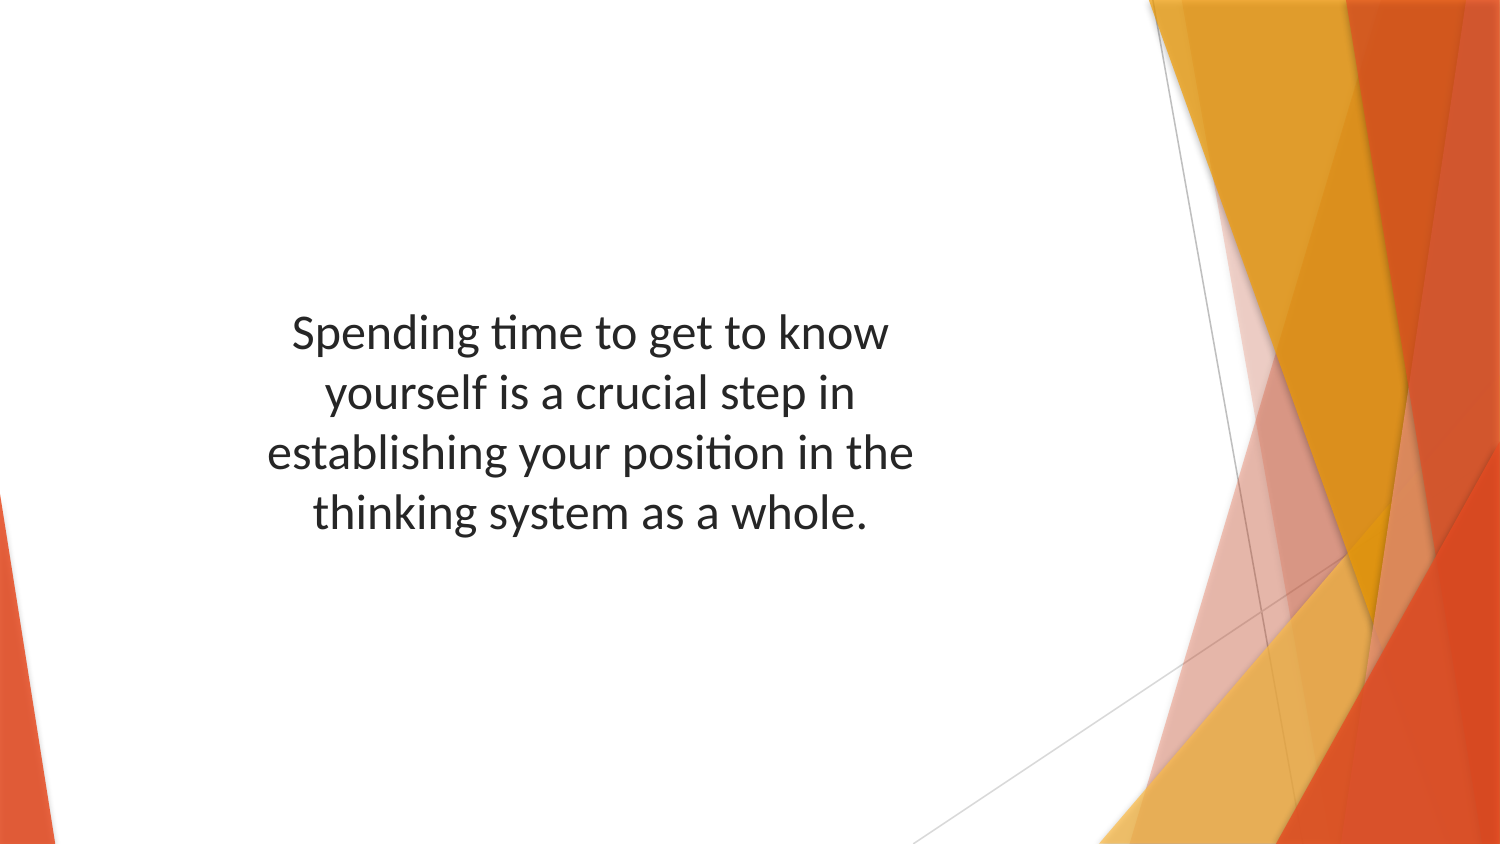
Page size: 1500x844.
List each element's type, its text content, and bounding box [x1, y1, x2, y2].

list Spending time to get to know yourself is a crucial step in establishing your position in the thinking system as a whole. [218, 291, 963, 635]
